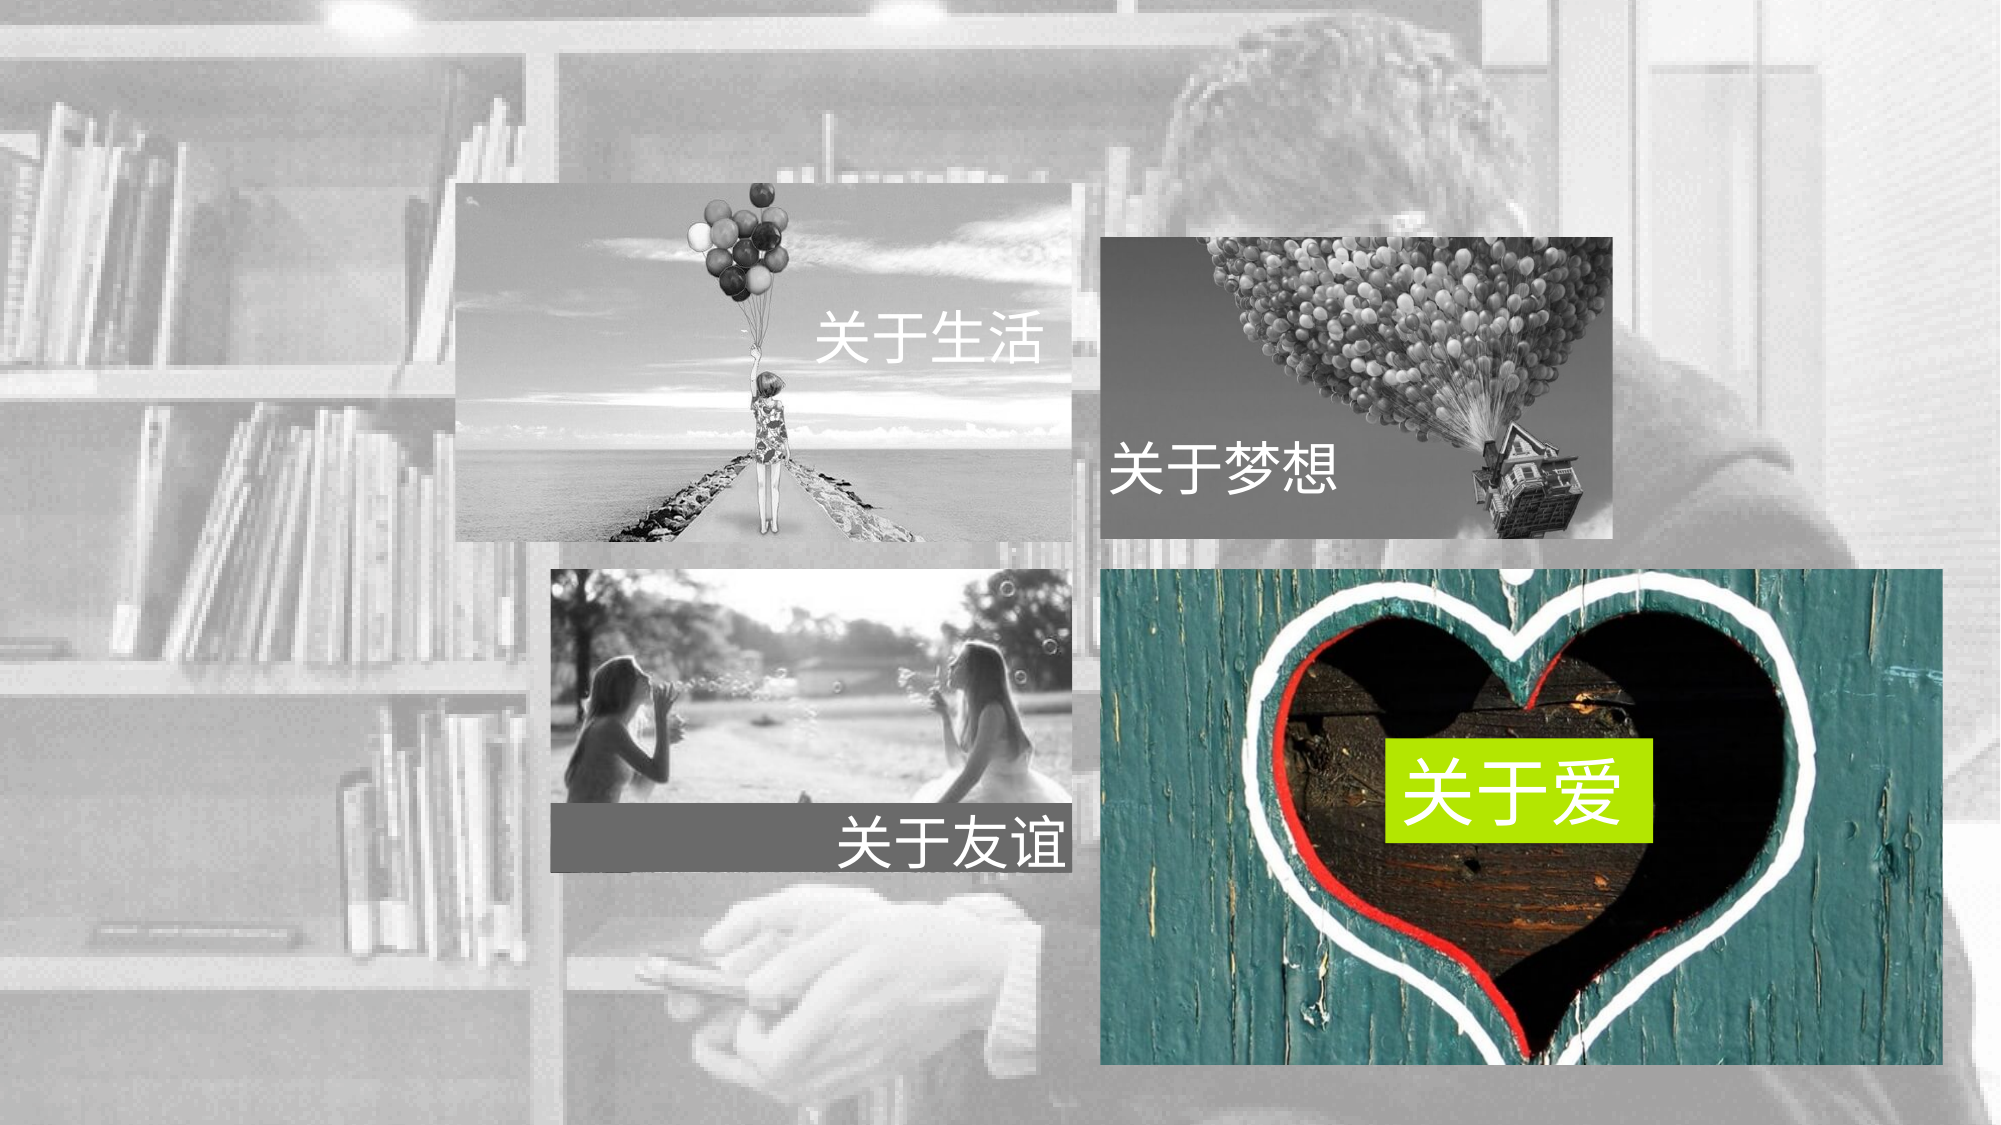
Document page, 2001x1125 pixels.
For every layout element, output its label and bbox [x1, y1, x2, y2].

text_box [455, 183, 1117, 542]
text_box [550, 569, 1095, 885]
text_box [1100, 569, 1943, 1065]
text_box [1092, 237, 1613, 539]
picture [0, 0, 2000, 1125]
